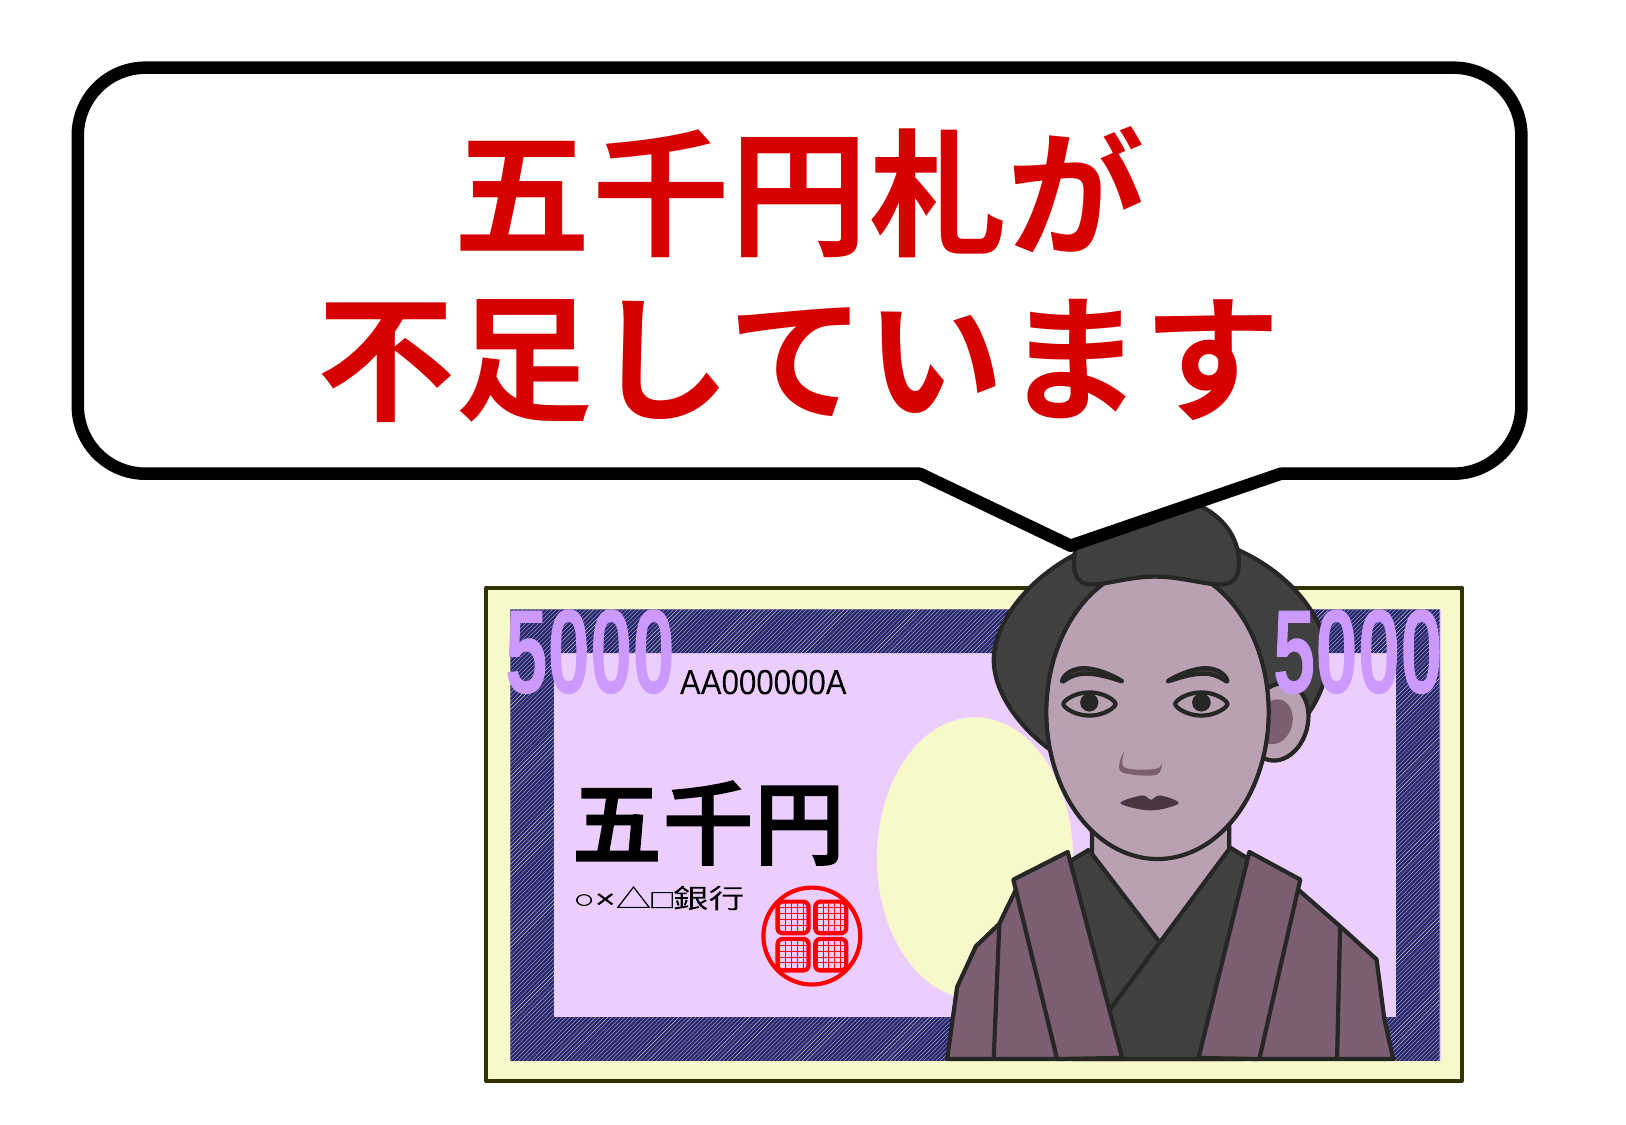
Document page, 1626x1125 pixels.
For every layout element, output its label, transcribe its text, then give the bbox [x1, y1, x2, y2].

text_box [485, 495, 1462, 1082]
text_box 五千円札が 不足しています [77, 100, 1522, 445]
text_box [85, 65, 1514, 100]
text_box [87, 445, 1512, 494]
